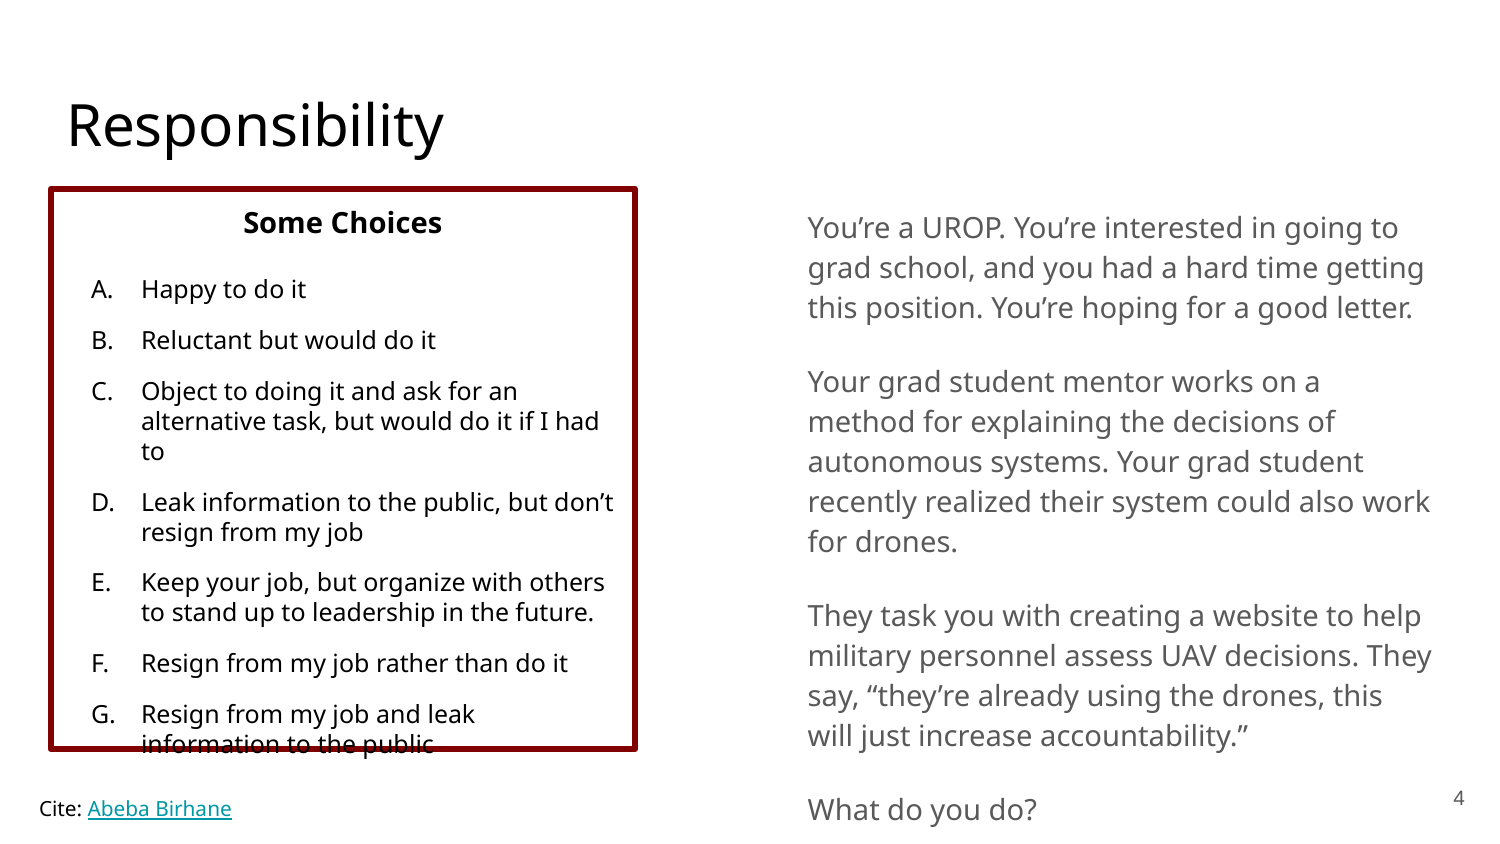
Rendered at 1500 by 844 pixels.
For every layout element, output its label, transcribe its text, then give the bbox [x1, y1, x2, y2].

title Responsibility [51, 72, 1449, 167]
slide_number 4 [1389, 764, 1480, 830]
text_box Some Choices Happy to do it Reluctant but would do it Object to doing it and ask for an alternative task, but would do it if I had to Leak information to the public, but don’t resign from my job Keep your job, but organize with others to stand up to leadership in the future. Resign from my job rather than do it Resign from my job and leak information to the public [51, 188, 635, 750]
text_box Cite: Abeba Birhane [24, 780, 274, 823]
list You’re a UROP. You’re interested in going to grad school, and you had a hard time getting this position. You’re hoping for a good letter. Your grad student mentor works on a method for explaining the decisions of autonomous systems. Your grad student recently realized their system could also work for drones. They task you with creating a website to help military personnel assess UAV decisions. They say, “they’re already using the drones, this will just increase accountability.” What do you do? [792, 189, 1449, 750]
